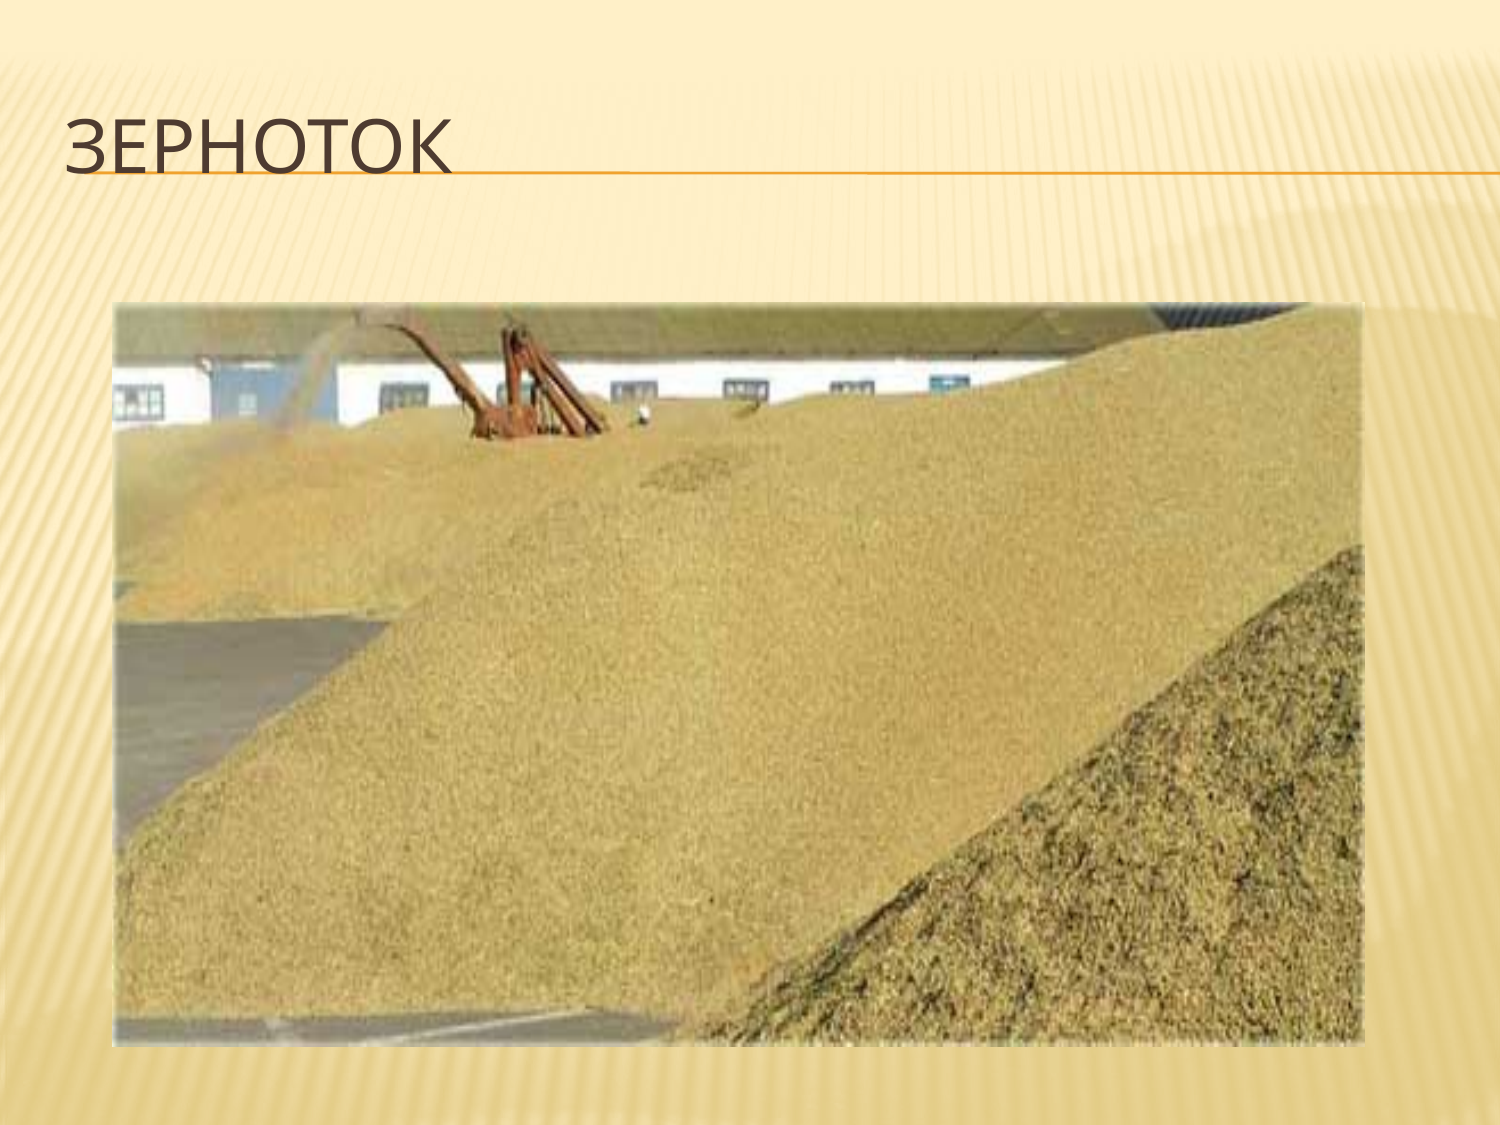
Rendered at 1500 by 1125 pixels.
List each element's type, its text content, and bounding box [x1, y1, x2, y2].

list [111, 302, 1365, 1048]
title Зерноток [50, 75, 1475, 213]
